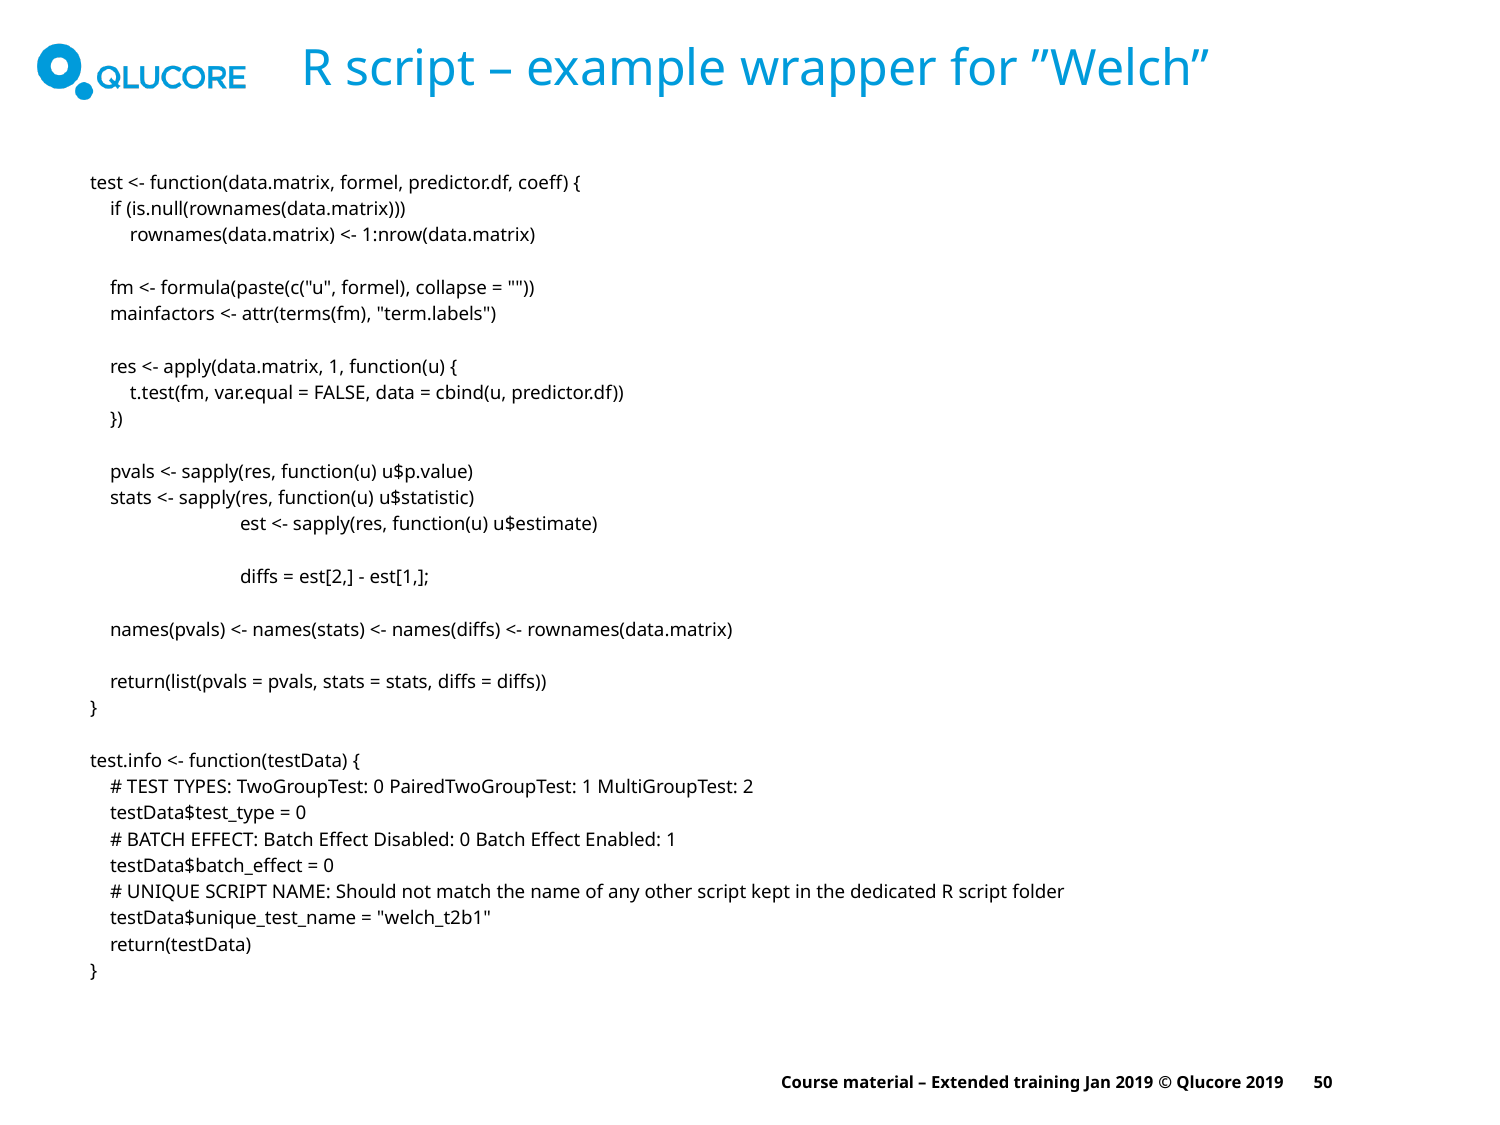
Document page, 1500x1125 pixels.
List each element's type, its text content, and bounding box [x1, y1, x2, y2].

text_box test <- function(data.matrix, formel, predictor.df, coeff) { if (is.null(rownames(data.matrix))) rownames(data.matrix) <- 1:nrow(data.matrix) fm <- formula(paste(c("u", formel), collapse = "")) mainfactors <- attr(terms(fm), "term.labels") res <- apply(data.matrix, 1, function(u) { t.test(fm, var.equal = FALSE, data = cbind(u, predictor.df)) }) pvals <- sapply(res, function(u) u$p.value) stats <- sapply(res, function(u) u$statistic) est <- sapply(res, function(u) u$estimate) diffs = est[2,] - est[1,]; names(pvals) <- names(stats) <- names(diffs) <- rownames(data.matrix) return(list(pvals = pvals, stats = stats, diffs = diffs)) } test.info <- function(testData) { # TEST TYPES: TwoGroupTest: 0 PairedTwoGroupTest: 1 MultiGroupTest: 2 testData$test_type = 0 # BATCH EFFECT: Batch Effect Disabled: 0 Batch Effect Enabled: 1 testData$batch_effect = 0 # UNIQUE SCRIPT NAME: Should not match the name of any other script kept in the dedicated R script folder testData$unique_test_name = "welch_t2b1" return(testData) } [74, 162, 1367, 1052]
title R script – example wrapper for ”Welch” [286, 7, 1445, 124]
